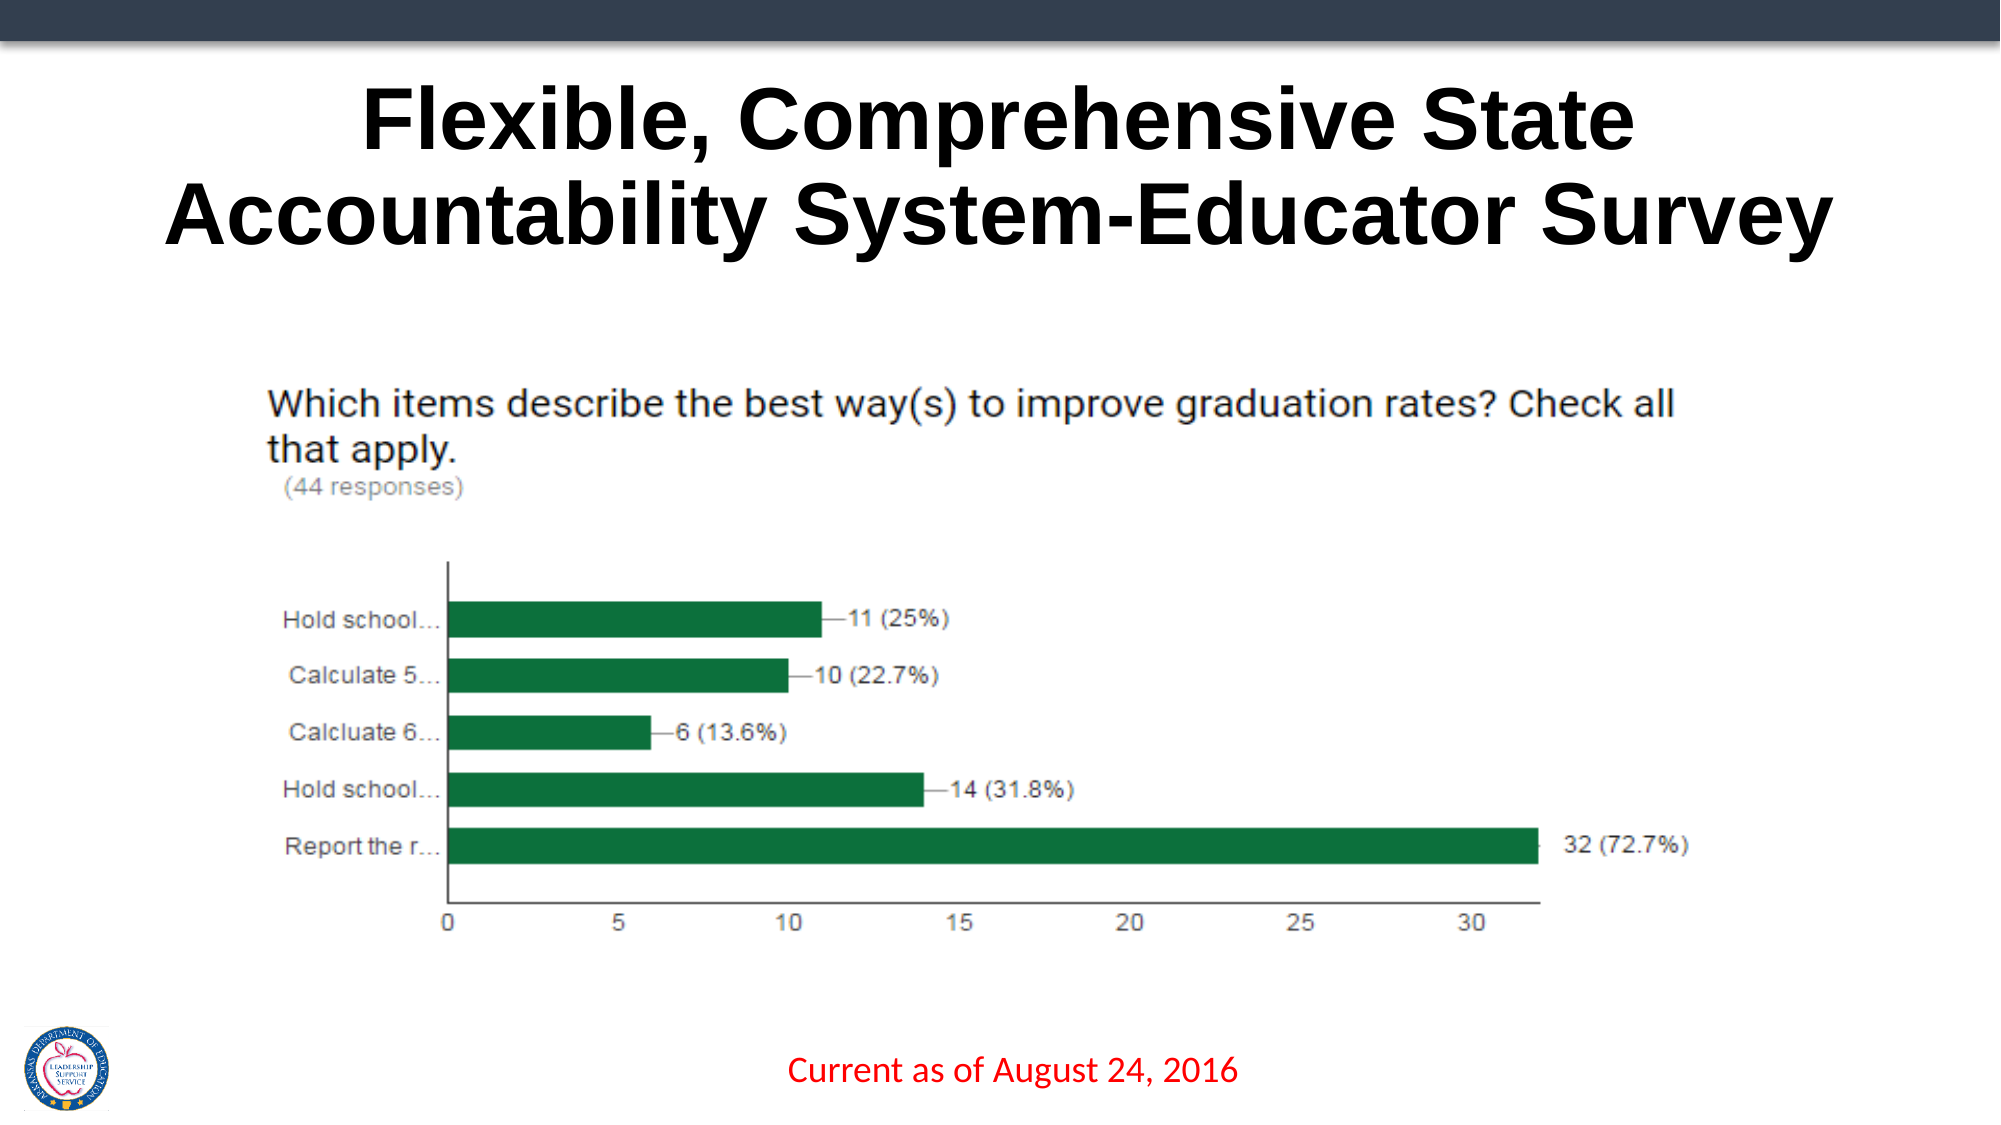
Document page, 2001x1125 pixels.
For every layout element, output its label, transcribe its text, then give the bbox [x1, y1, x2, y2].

picture [24, 1026, 109, 1111]
title Flexible, Comprehensive State Accountability System-Educator Survey [137, 59, 1863, 278]
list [235, 364, 1716, 993]
text_box Current as of August 24, 2016 [773, 1038, 1255, 1098]
text_box [0, 0, 2000, 42]
